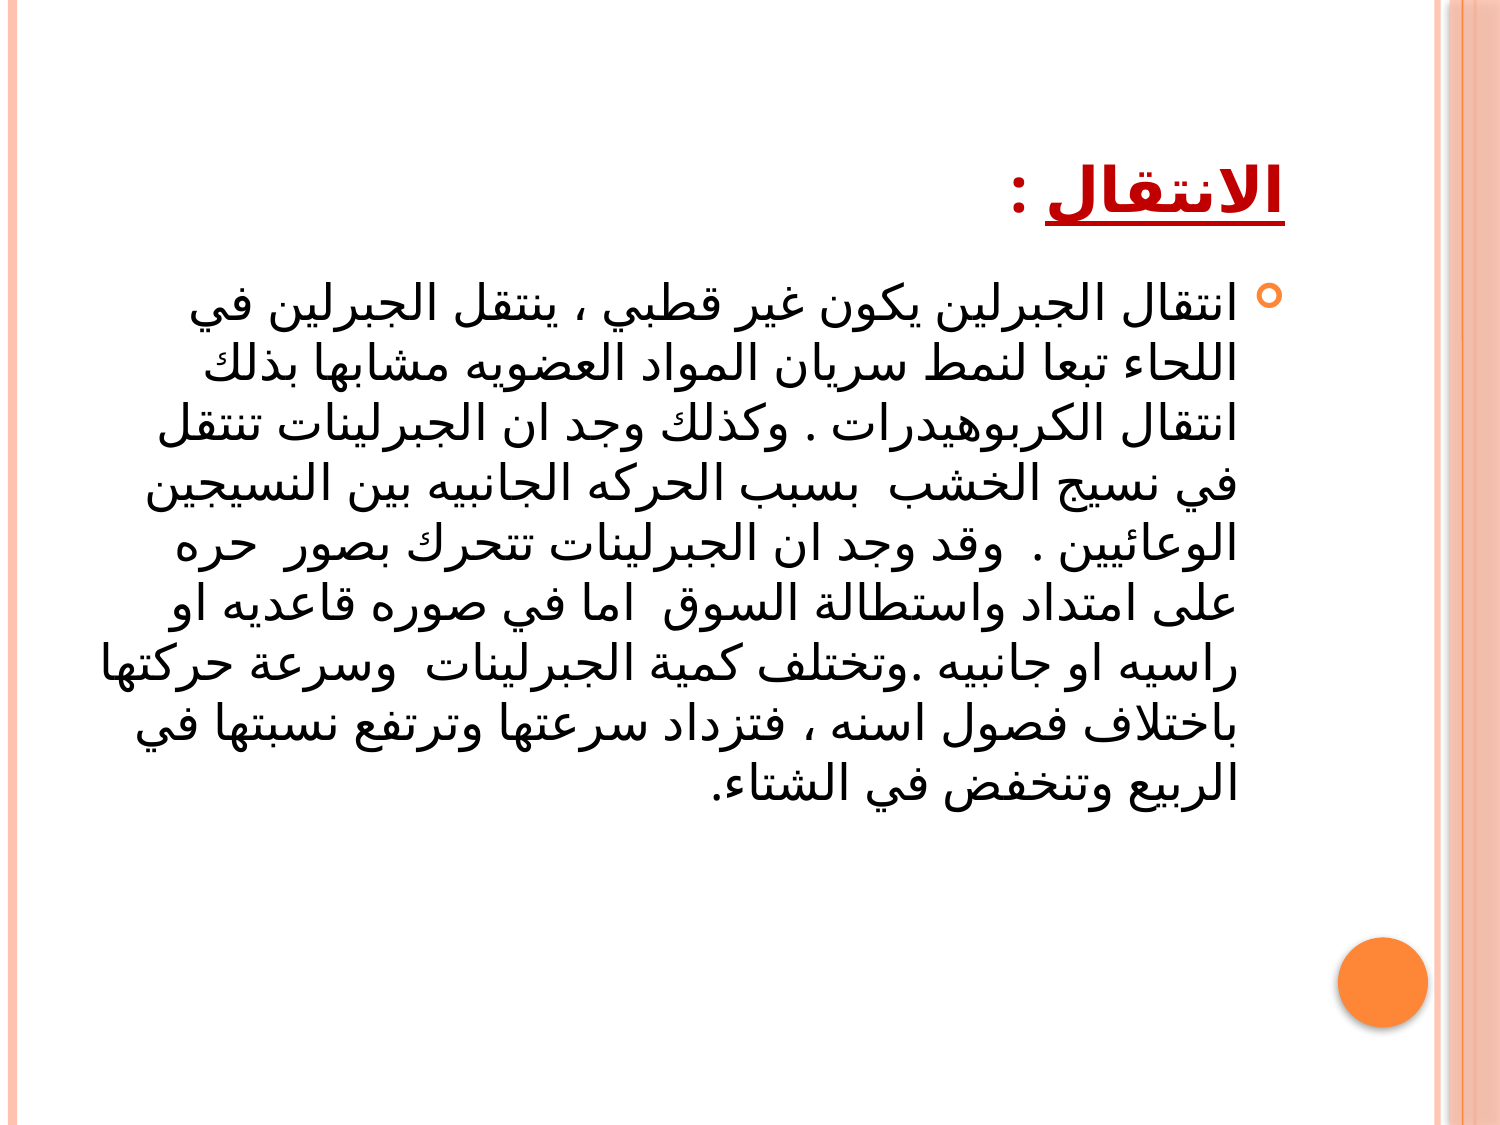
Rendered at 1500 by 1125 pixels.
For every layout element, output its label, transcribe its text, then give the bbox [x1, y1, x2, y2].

title الانتقال : [75, 45, 1300, 233]
list انتقال الجبرلين يكون غير قطبي ، ينتقل الجبرلين في اللحاء تبعا لنمط سريان المواد العضويه مشابها بذلك انتقال الكربوهيدرات . وكذلك وجد ان الجبرلينات تنتقل في نسيج الخشب بسبب الحركه الجانبيه بين النسيجين الوعائيين . وقد وجد ان الجبرلينات تتحرك بصور حره على امتداد واستطالة السوق اما في صوره قاعديه او راسيه او جانبيه .وتختلف كمية الجبرلينات وسرعة حركتها باختلاف فصول اسنه ، فتزداد سرعتها وترتفع نسبتها في الربيع وتنخفض في الشتاء. [75, 262, 1300, 1062]
